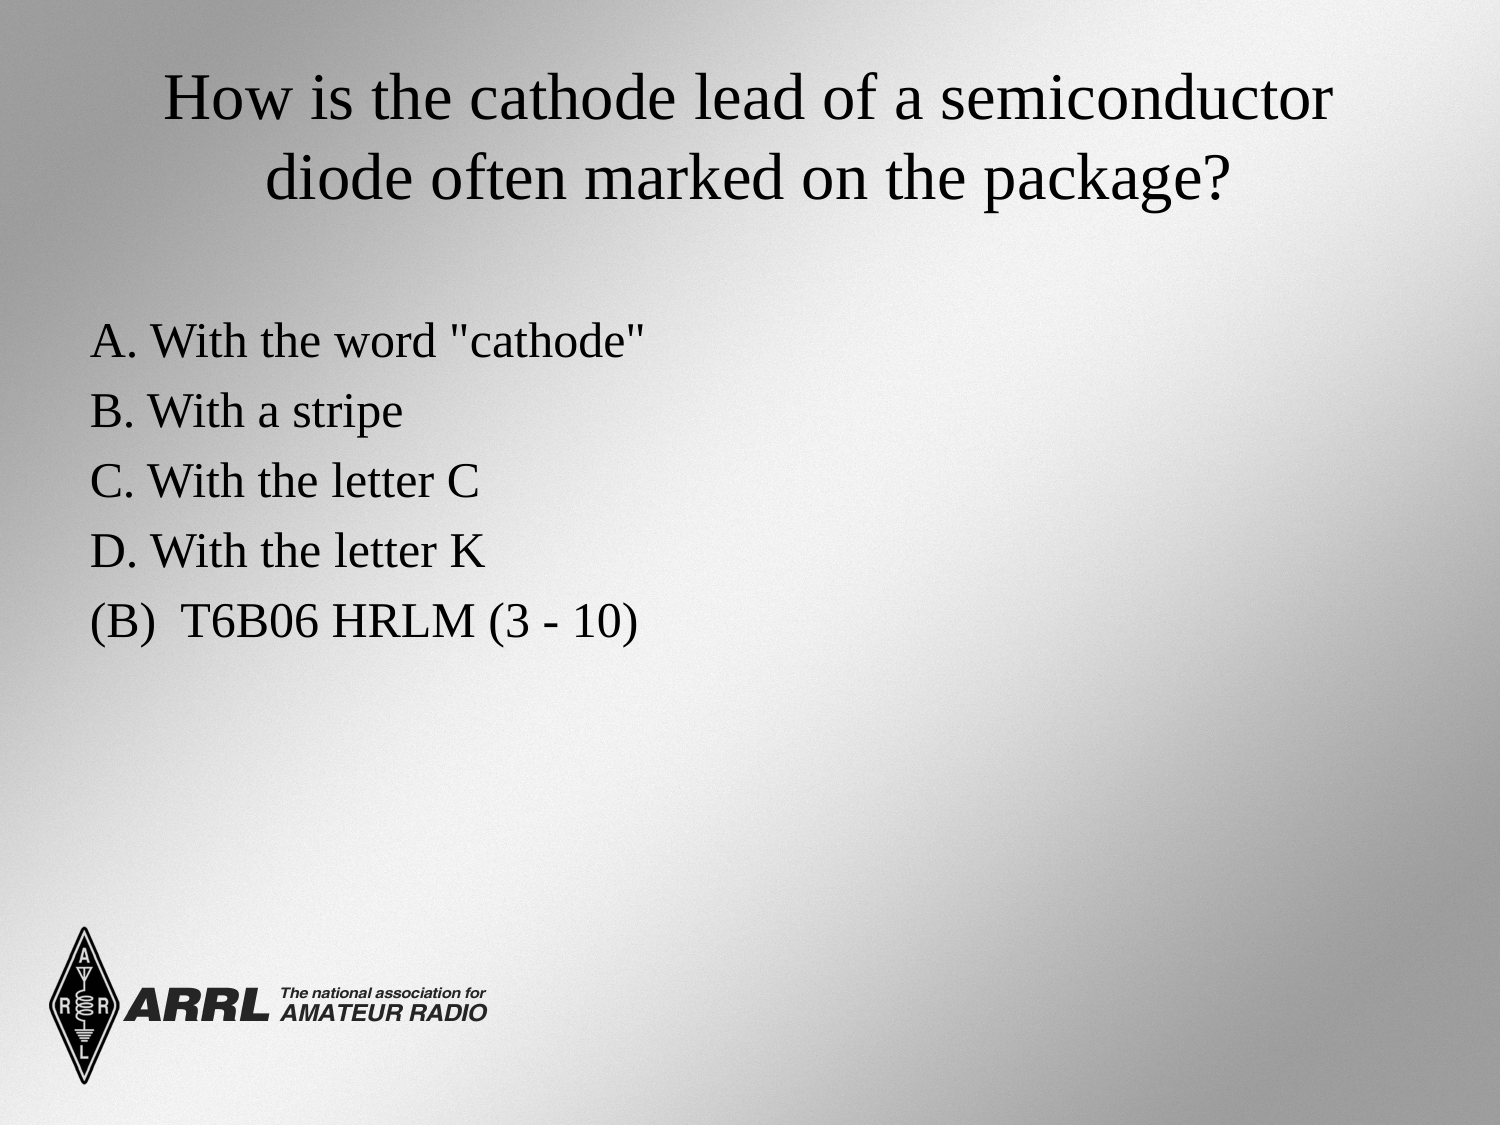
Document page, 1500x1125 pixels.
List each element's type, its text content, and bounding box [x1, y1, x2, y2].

list A. With the word "cathode" B. With a stripe C. With the letter C D. With the letter K (B) T6B06 HRLM (3 - 10) [75, 299, 1425, 1005]
picture [0, 0, 1500, 1125]
title How is the cathode lead of a semiconductor diode often marked on the package? [75, 45, 1425, 233]
